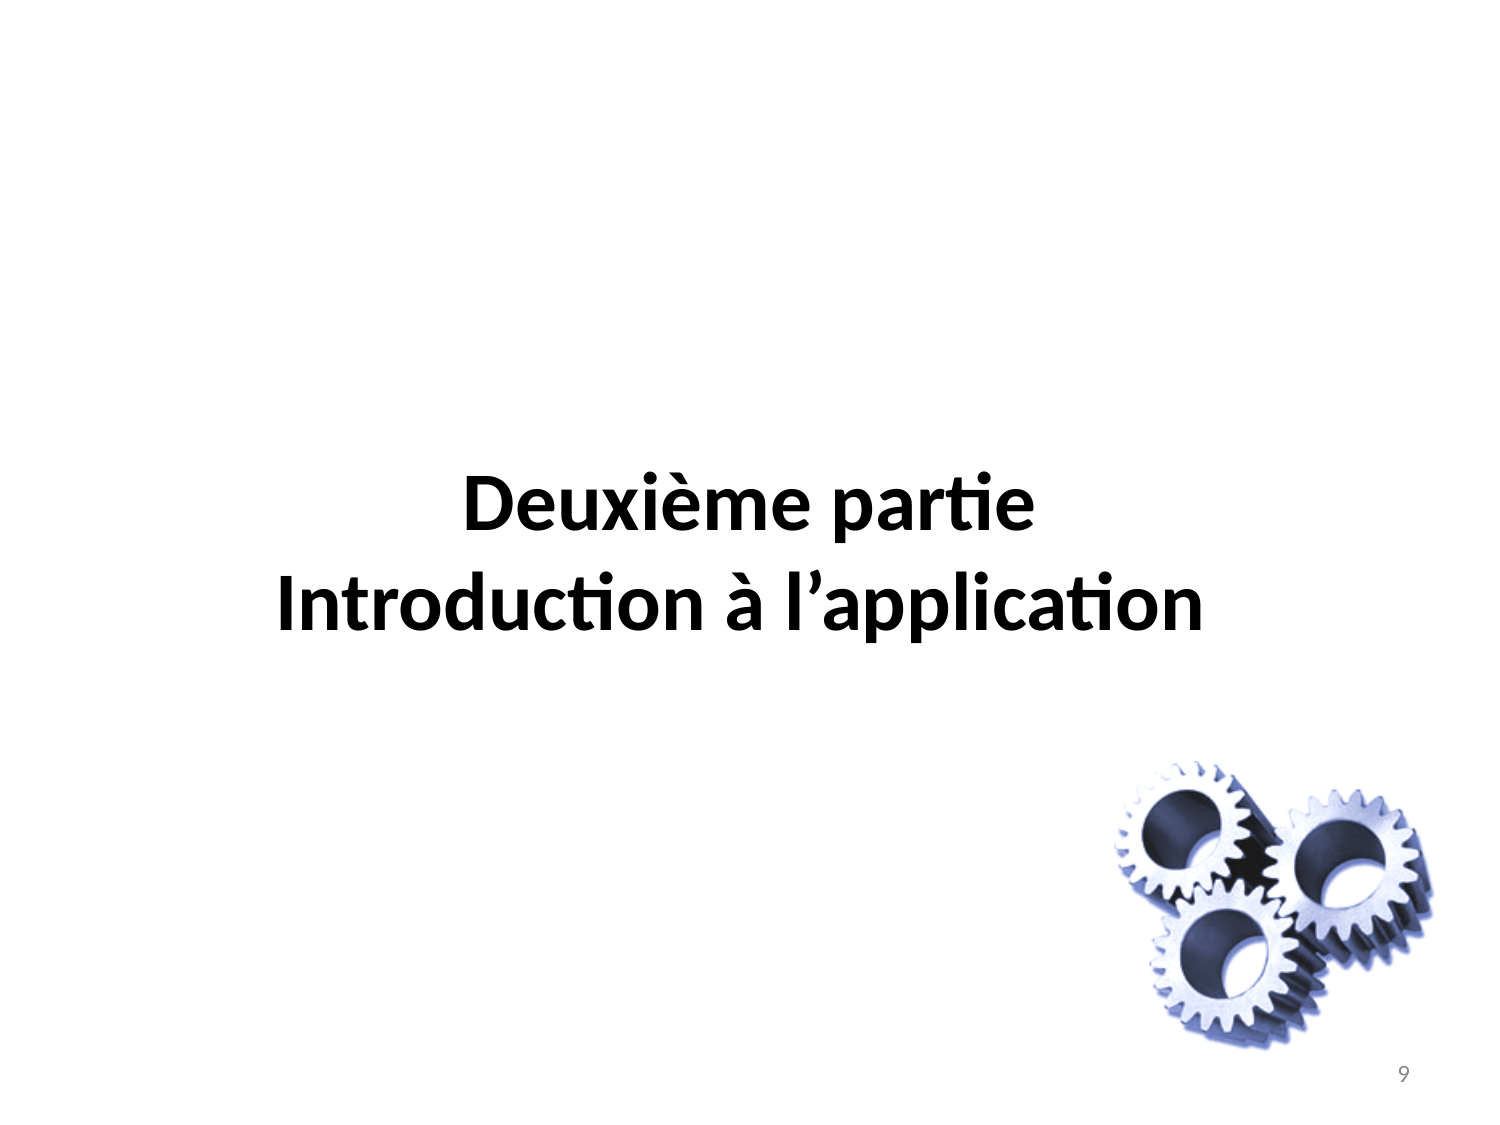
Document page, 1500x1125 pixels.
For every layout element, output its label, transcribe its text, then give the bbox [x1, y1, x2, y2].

slide_number 9 [1074, 1042, 1425, 1103]
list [1112, 761, 1436, 1052]
title Deuxième partie Introduction à l’application [75, 453, 1425, 641]
